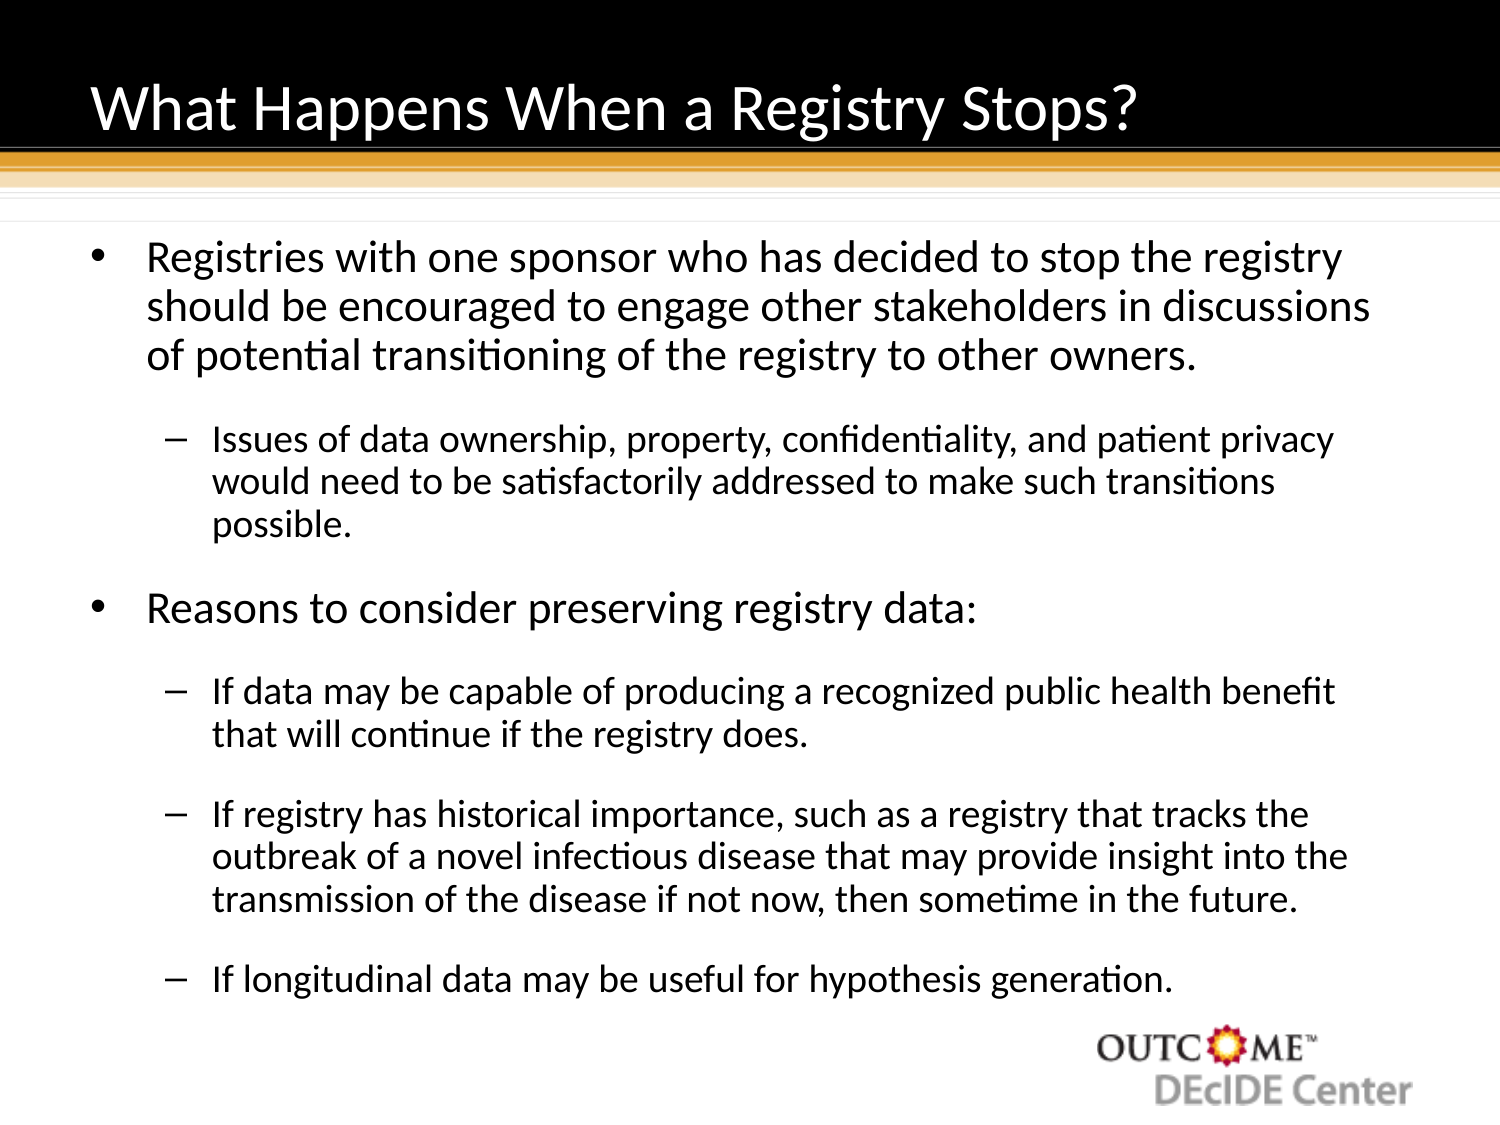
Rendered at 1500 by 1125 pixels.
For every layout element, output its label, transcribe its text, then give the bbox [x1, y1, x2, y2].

picture [1097, 1024, 1413, 1106]
list Registries with one sponsor who has decided to stop the registry should be encouraged to engage other stakeholders in discussions of potential transitioning of the registry to other owners. Issues of data ownership, property, confidentiality, and patient privacy would need to be satisfactorily addressed to make such transitions possible. Reasons to consider preserving registry data: If data may be capable of producing a recognized public health benefit that will continue if the registry does. If registry has historical importance, such as a registry that tracks the outbreak of a novel infectious disease that may provide insight into the transmission of the disease if not now, then sometime in the future. If longitudinal data may be useful for hypothesis generation. [74, 224, 1426, 1013]
title What Happens When a Registry Stops? [74, 44, 1426, 163]
picture [0, 0, 1500, 223]
